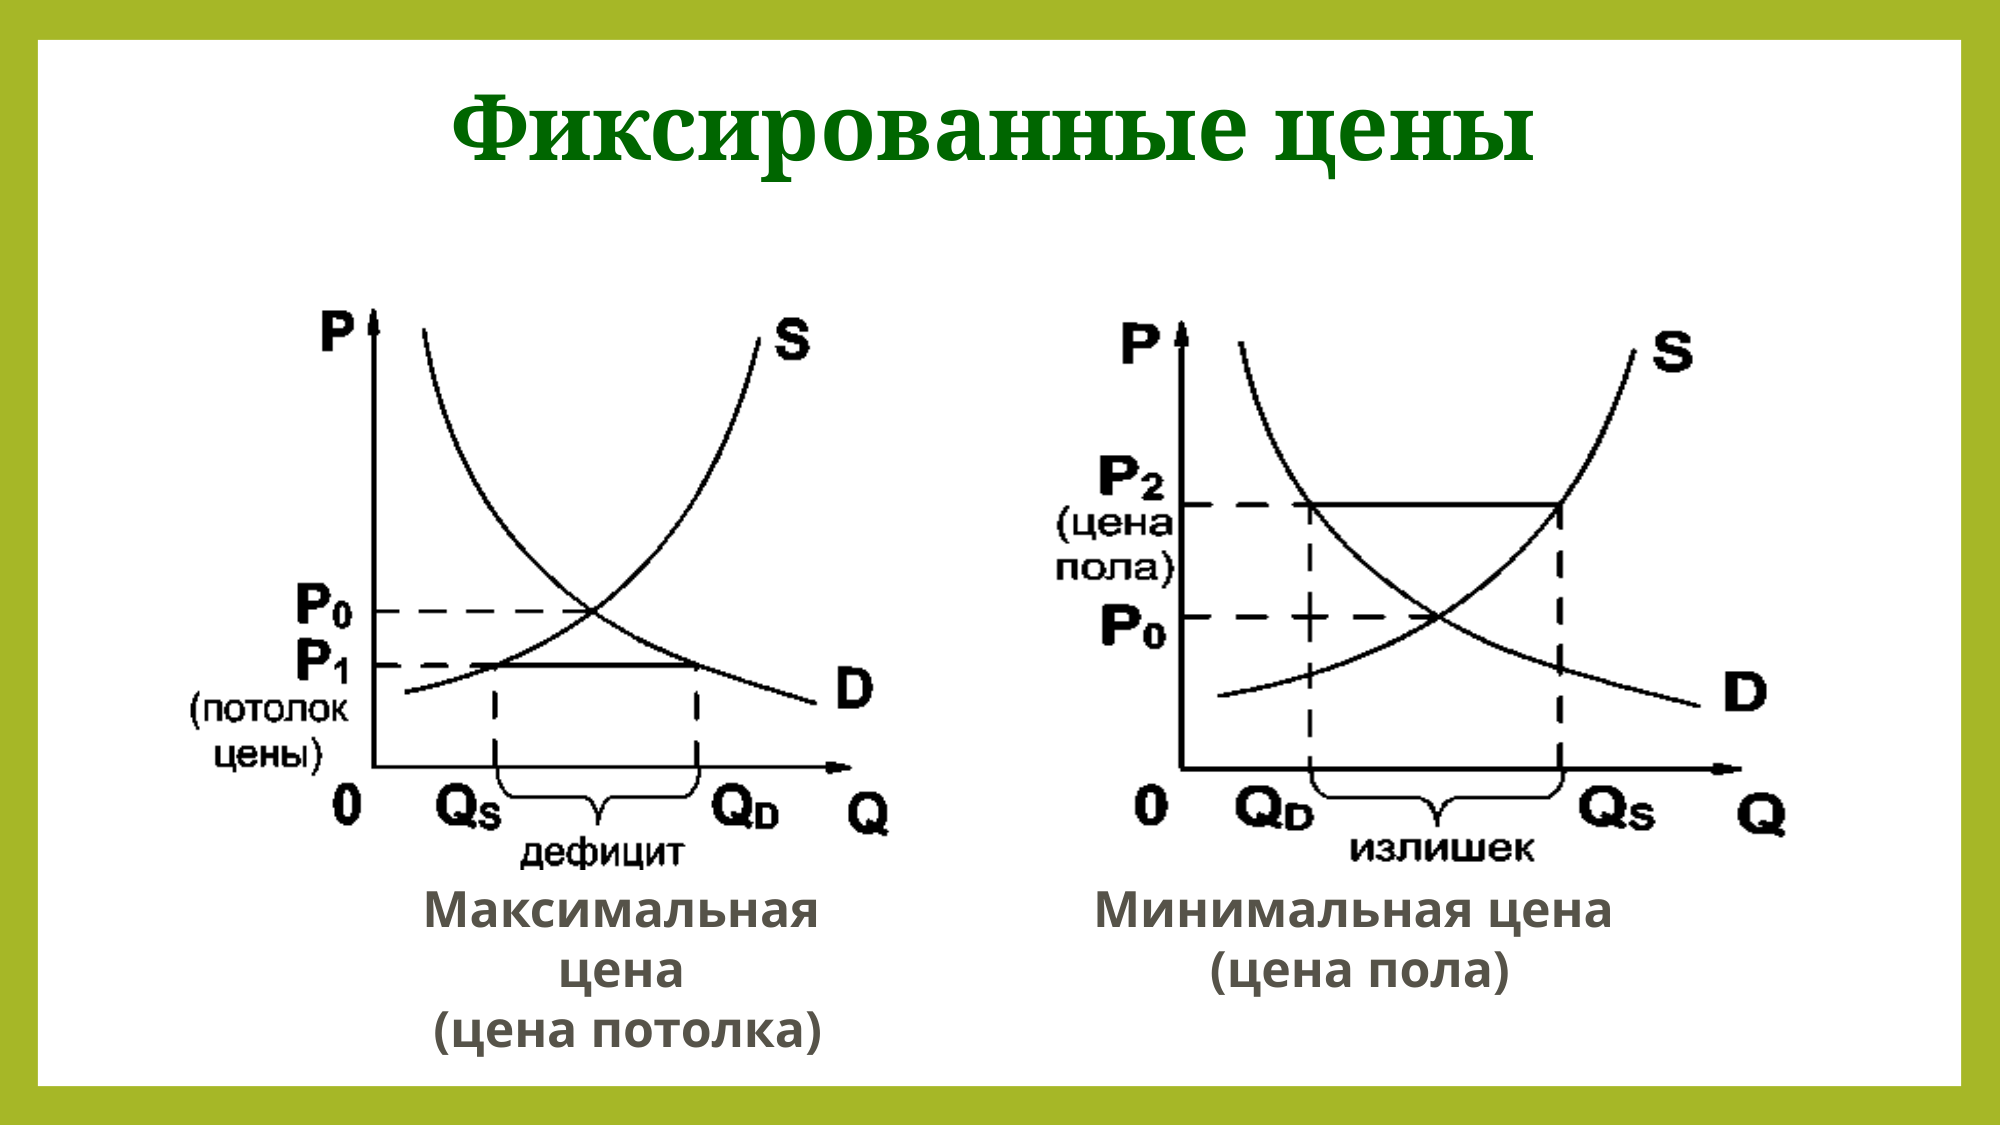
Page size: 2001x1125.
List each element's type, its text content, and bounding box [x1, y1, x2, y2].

title Фиксированные цены [184, 19, 1804, 243]
text_box Минимальная цена (цена пола) [990, 869, 1730, 1005]
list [176, 302, 906, 870]
text_box Максимальная цена (цена потолка) [337, 877, 905, 1065]
picture [1037, 294, 1805, 875]
